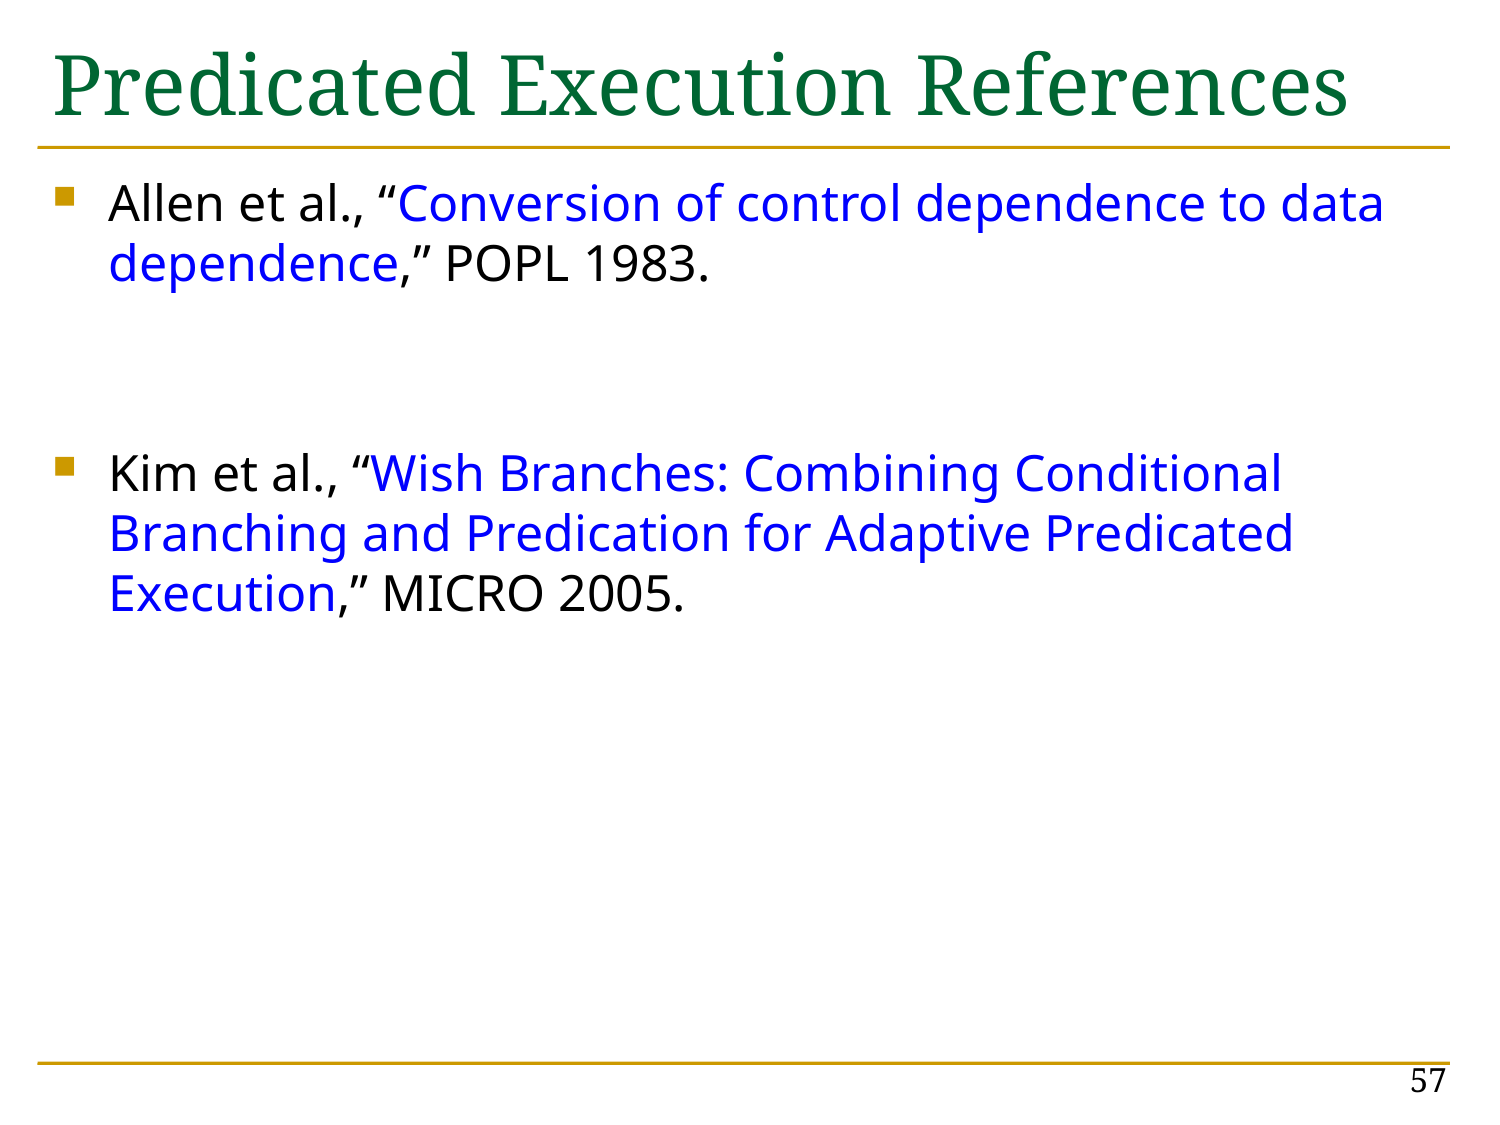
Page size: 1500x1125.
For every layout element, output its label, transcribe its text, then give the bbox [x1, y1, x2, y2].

list Allen et al., “Conversion of control dependence to data dependence,” POPL 1983. Kim et al., “Wish Branches: Combining Conditional Branching and Predication for Adaptive Predicated Execution,” MICRO 2005. [37, 163, 1450, 1016]
title Predicated Execution References [37, 24, 1450, 163]
slide_number 57 [1111, 1036, 1462, 1112]
